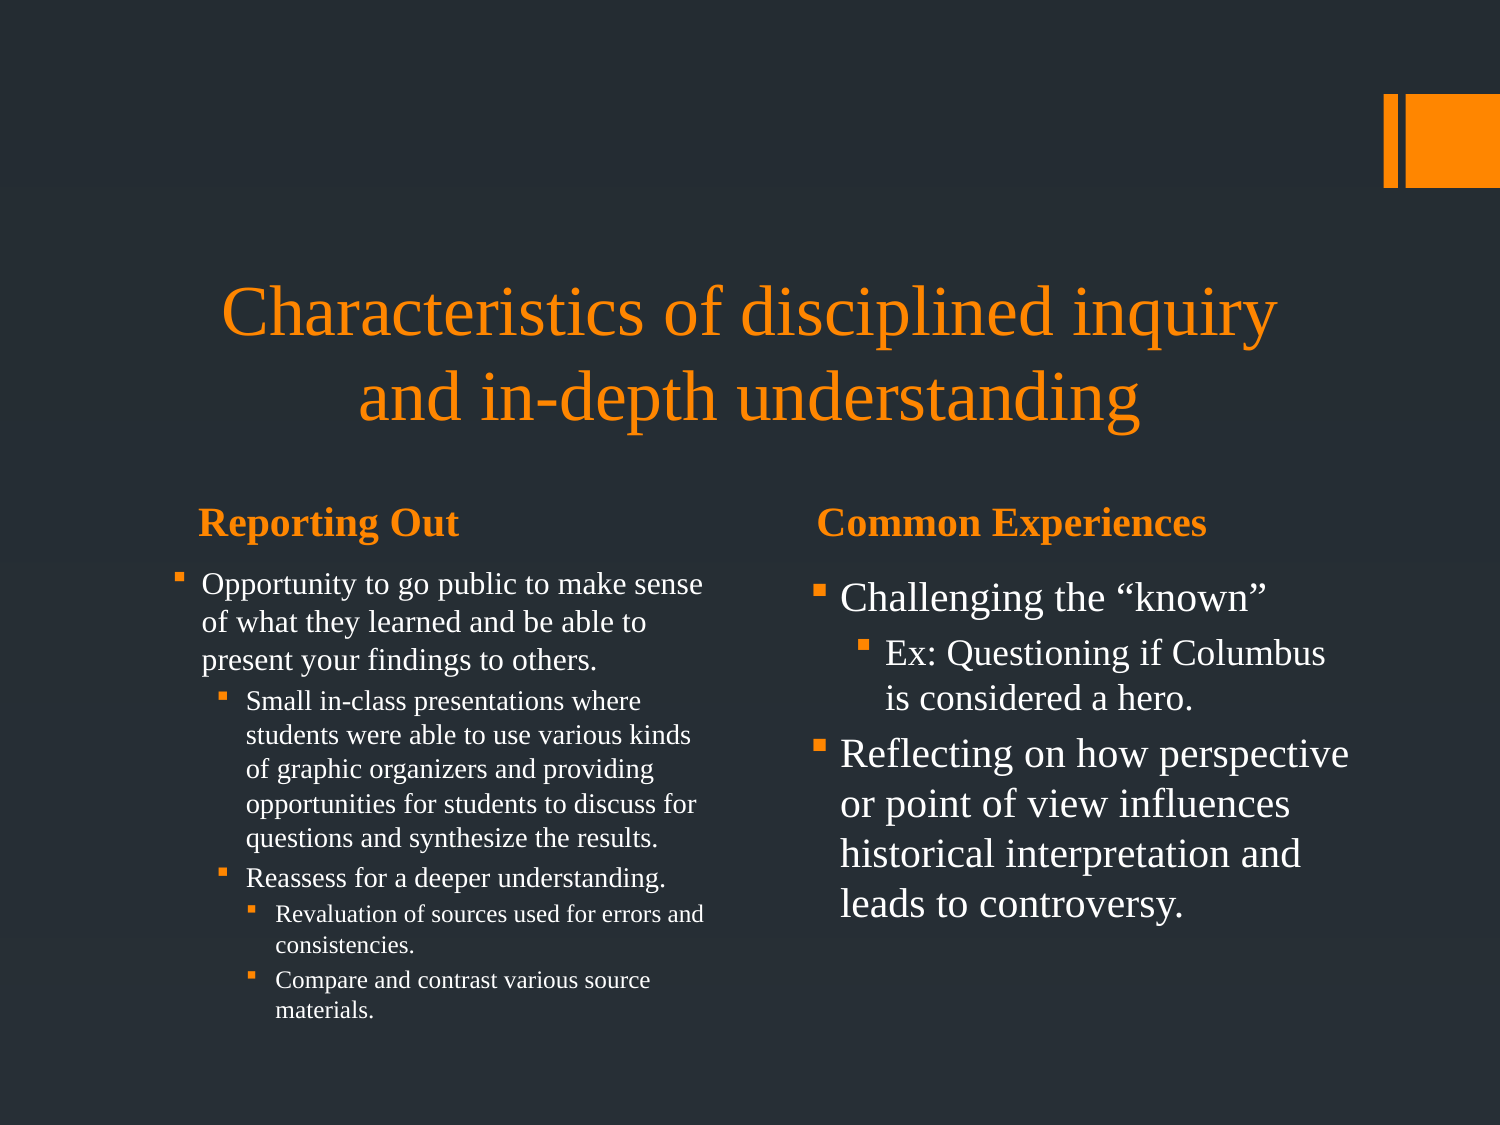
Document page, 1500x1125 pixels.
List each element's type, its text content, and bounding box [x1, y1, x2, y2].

list Common Experiences [801, 450, 1353, 552]
list Reporting Out [183, 450, 736, 552]
list Opportunity to go public to make sense of what they learned and be able to present your findings to others. Small in-class presentations where students were able to use various kinds of graphic organizers and providing opportunities for students to discuss for questions and synthesize the results. Reassess for a deeper understanding. Revaluation of sources used for errors and consistencies. Compare and contrast various source materials. [150, 554, 735, 1040]
title Characteristics of disciplined inquiry and in-depth understanding [150, 253, 1350, 443]
list Challenging the “known” Ex: Questioning if Columbus is considered a hero. Reflecting on how perspective or point of view influences historical interpretation and leads to controversy. [787, 562, 1373, 1047]
